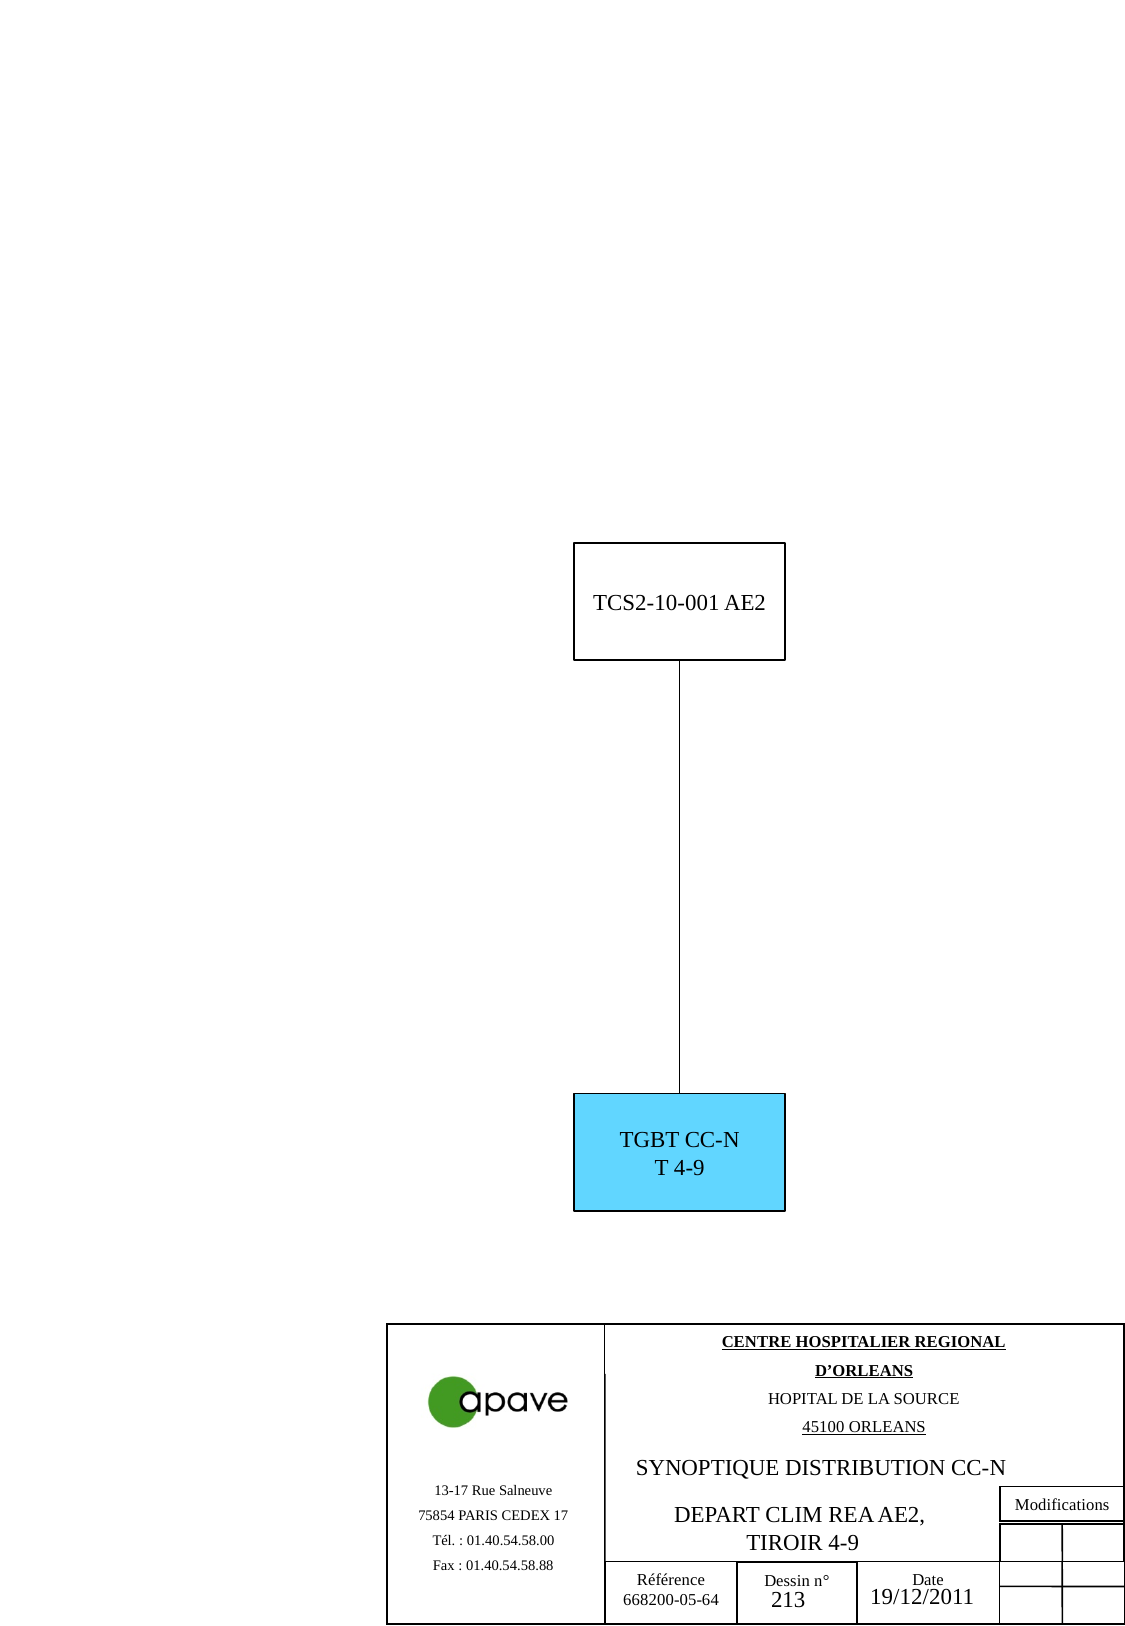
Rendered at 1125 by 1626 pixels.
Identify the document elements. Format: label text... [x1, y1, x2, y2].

text_box SYNOPTIQUE DISTRIBUTION CC-N [621, 1445, 1090, 1488]
text_box TGBT CC-N T 4-9 [572, 1092, 787, 1213]
text_box DEPART CLIM REA AE2, TIROIR 4-9 [609, 1492, 996, 1562]
text_box 19/12/2011 [855, 1574, 1008, 1617]
text_box TCS2-10-001 AE2 [572, 541, 787, 662]
picture [399, 1362, 596, 1443]
text_box 213 [756, 1577, 850, 1620]
